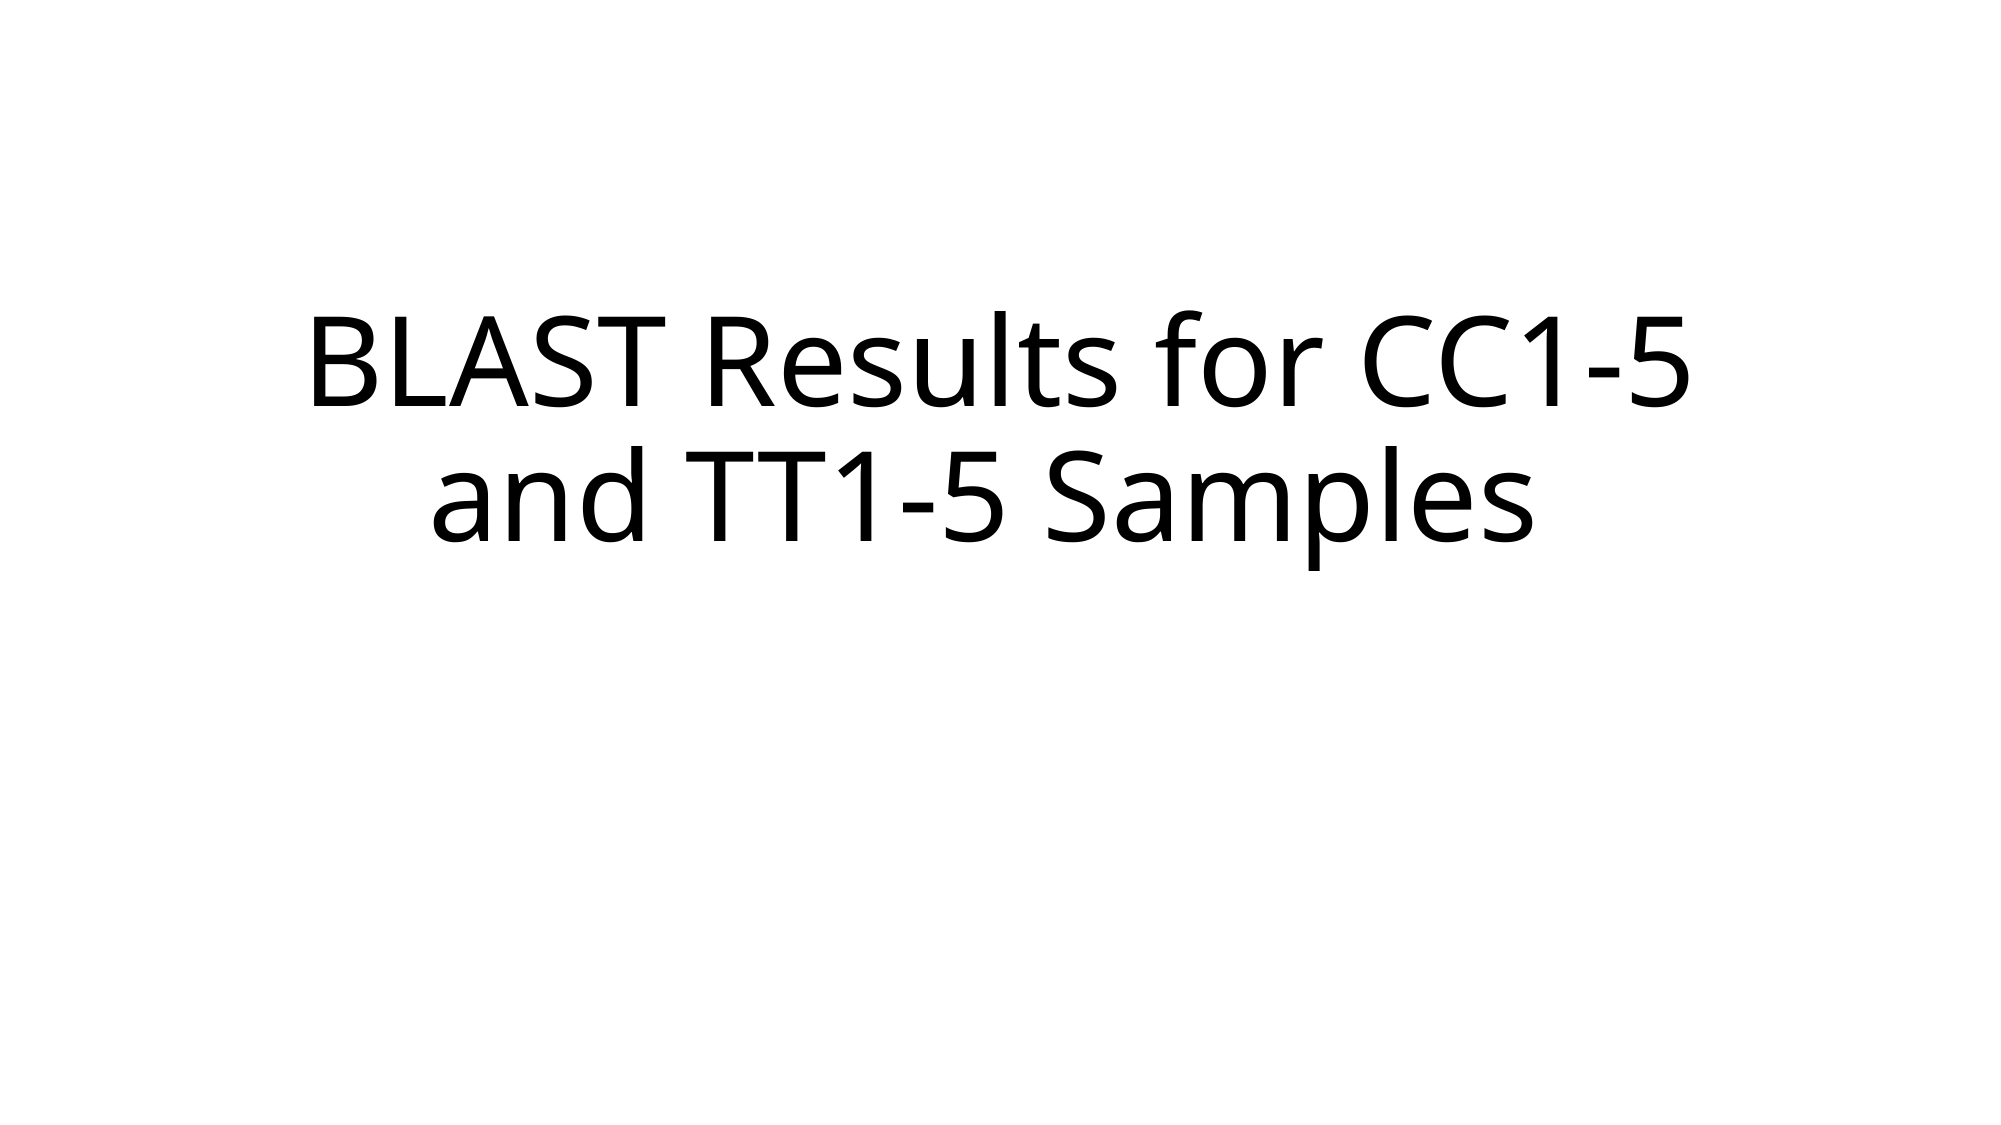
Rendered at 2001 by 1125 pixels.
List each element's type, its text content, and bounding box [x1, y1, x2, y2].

title BLAST Results for CC1-5 and TT1-5 Samples [249, 184, 1750, 576]
